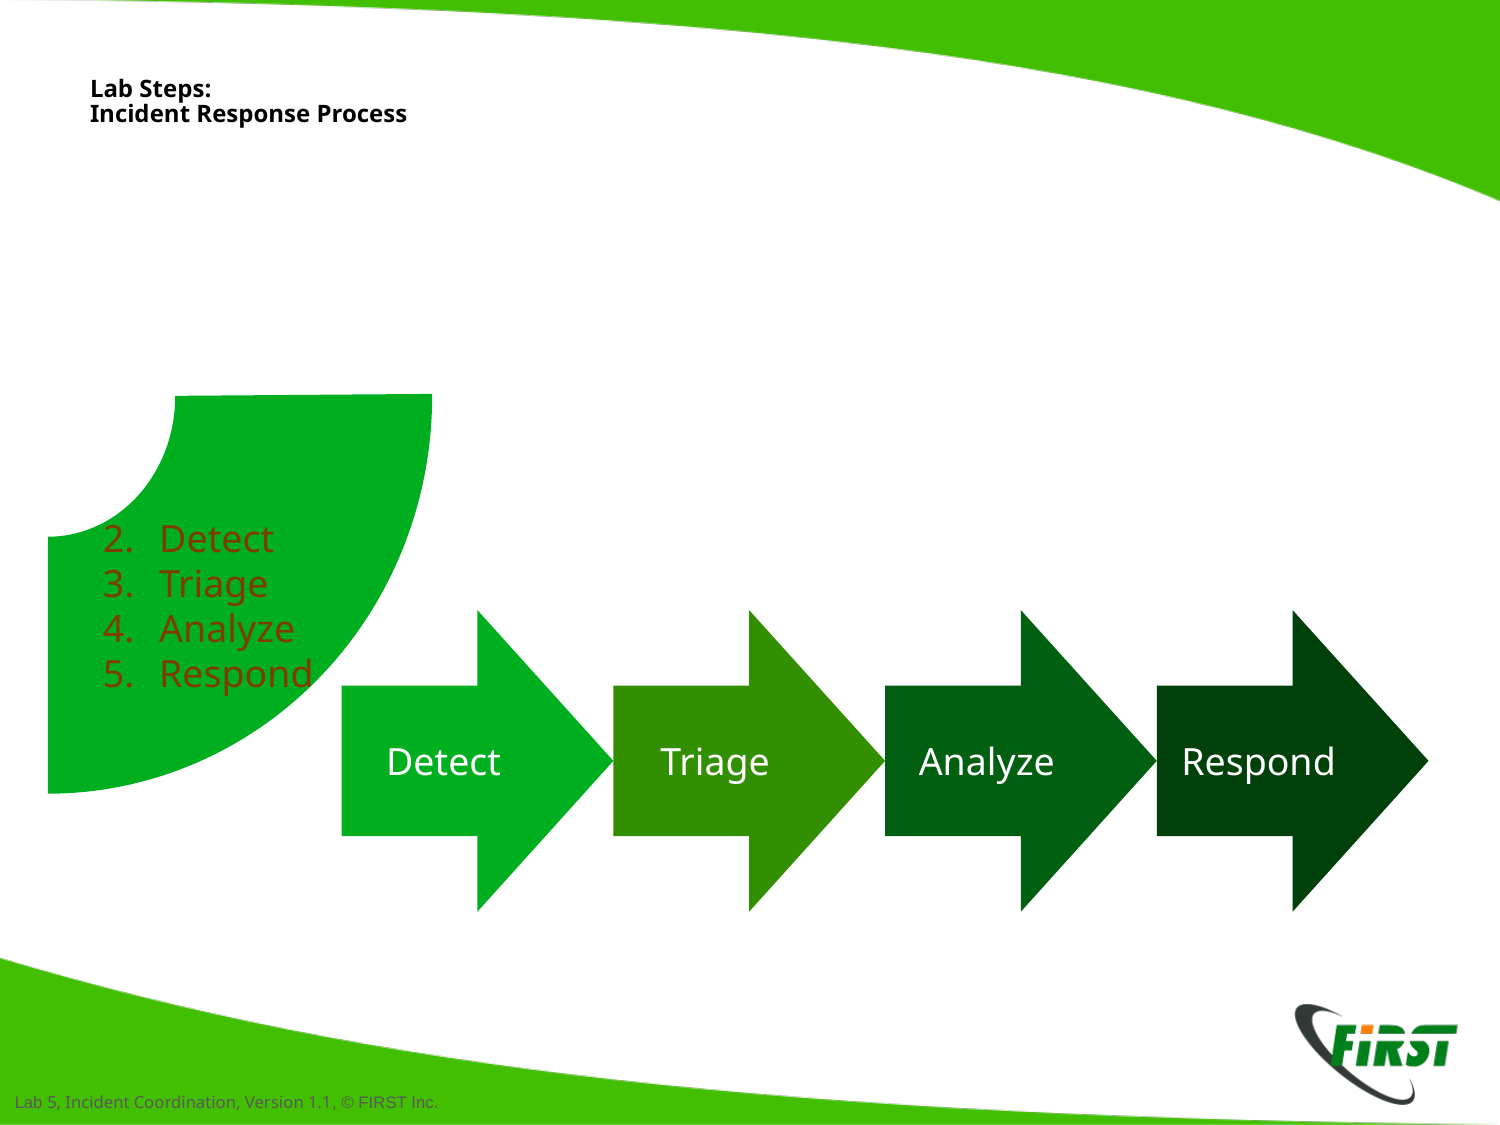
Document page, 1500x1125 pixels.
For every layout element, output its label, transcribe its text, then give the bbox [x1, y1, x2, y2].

text_box [124, 392, 434, 610]
text_box Detect Triage Analyze Respond [78, 507, 345, 703]
title Lab Steps: Incident Response Process [75, 68, 1425, 136]
picture [0, 0, 1500, 1125]
text_box [46, 531, 294, 795]
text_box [341, 610, 1429, 912]
